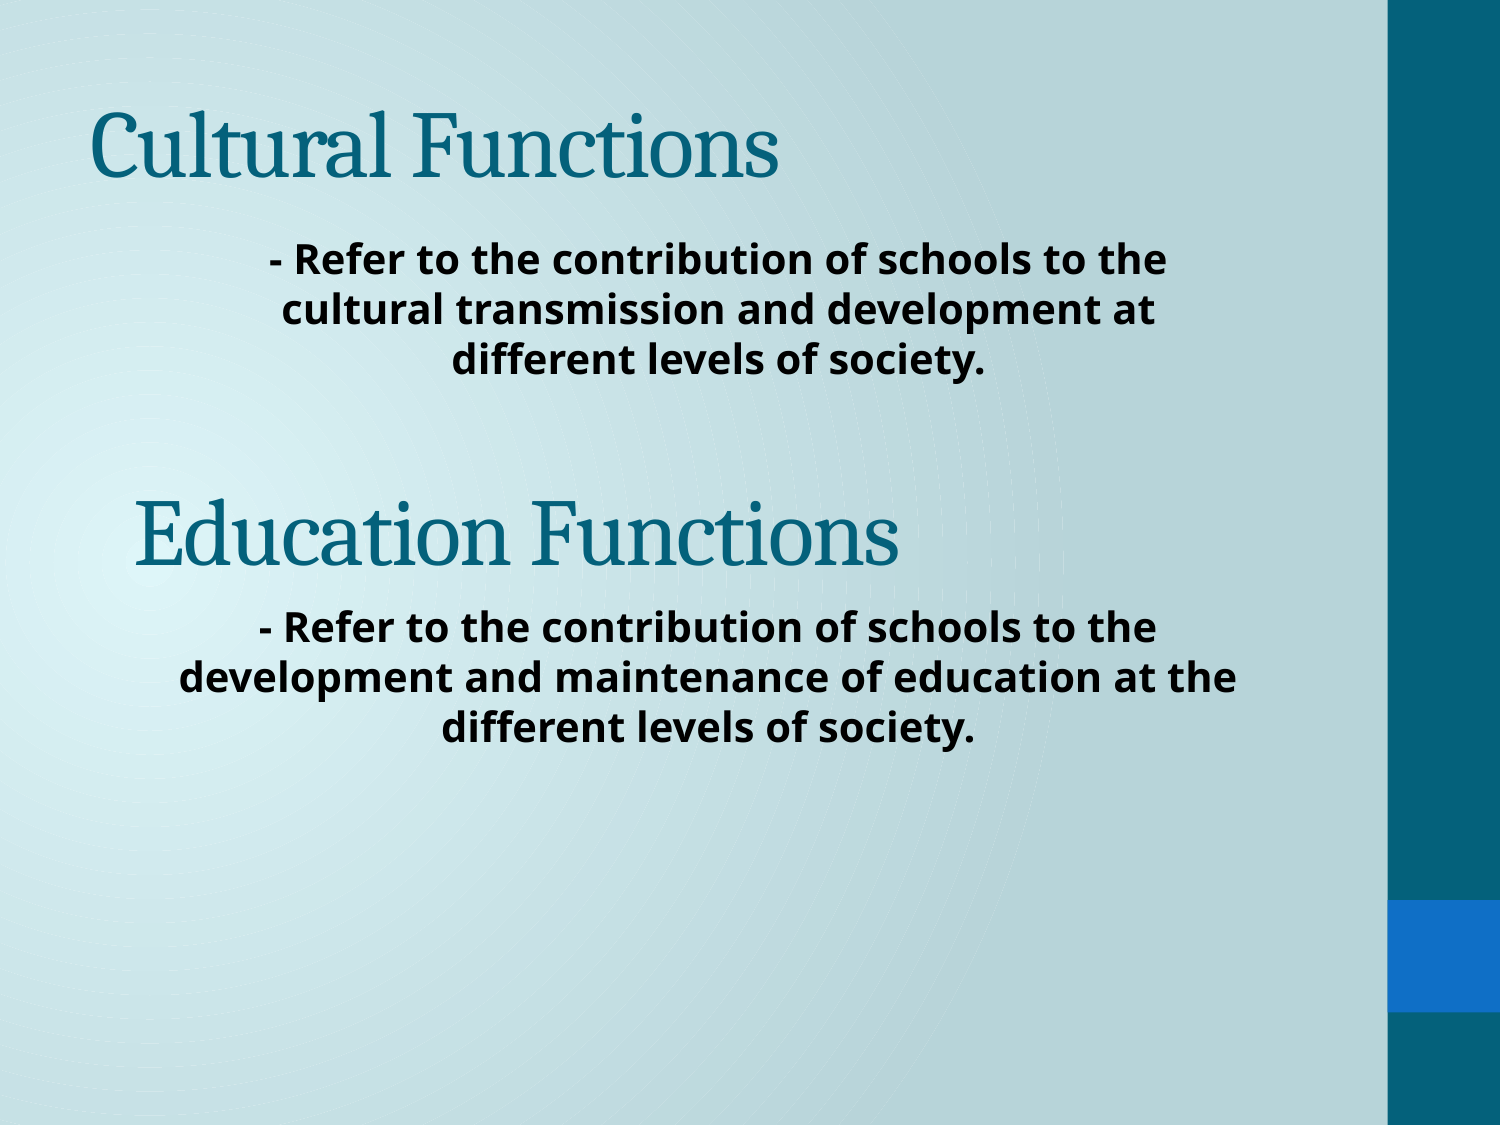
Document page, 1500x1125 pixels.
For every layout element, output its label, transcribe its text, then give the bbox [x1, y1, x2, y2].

text_box Education Functions [119, 462, 917, 593]
list - Refer to the contribution of schools to the development and maintenance of education at the different levels of society. [122, 593, 1275, 813]
title Cultural Functions [75, 45, 1325, 233]
text_box - Refer to the contribution of schools to the cultural transmission and development at different levels of society. [199, 224, 1238, 390]
